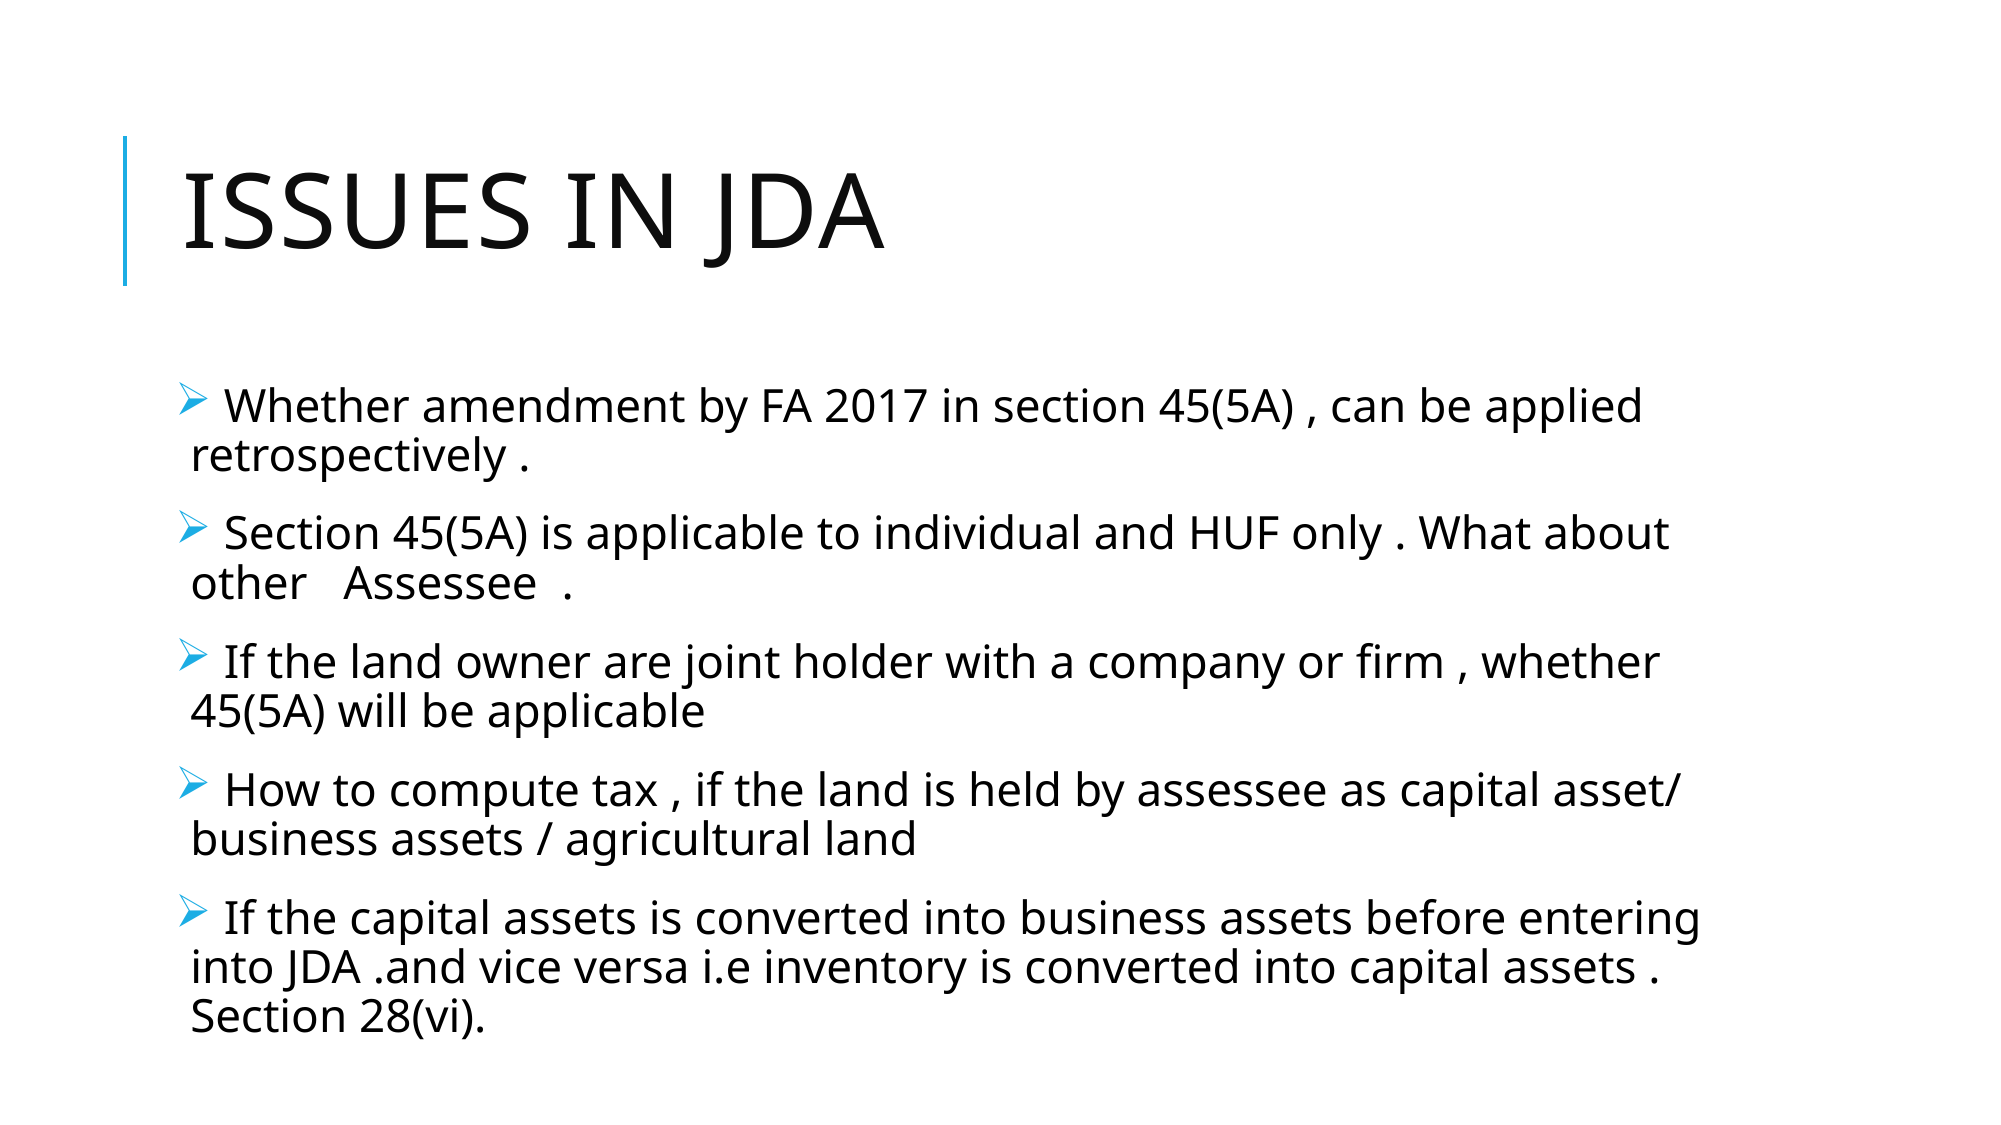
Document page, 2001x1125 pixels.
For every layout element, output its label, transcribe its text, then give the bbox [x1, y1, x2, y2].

list Whether amendment by FA 2017 in section 45(5A) , can be applied retrospectively . Section 45(5A) is applicable to individual and HUF only . What about other Assessee . If the land owner are joint holder with a company or firm , whether 45(5A) will be applicable How to compute tax , if the land is held by assessee as capital asset/ business assets / agricultural land If the capital assets is converted into business assets before entering into JDA .and vice versa i.e inventory is converted into capital assets . Section 28(vi). [168, 375, 1763, 1035]
title ISSUES IN jda [168, 96, 1763, 342]
